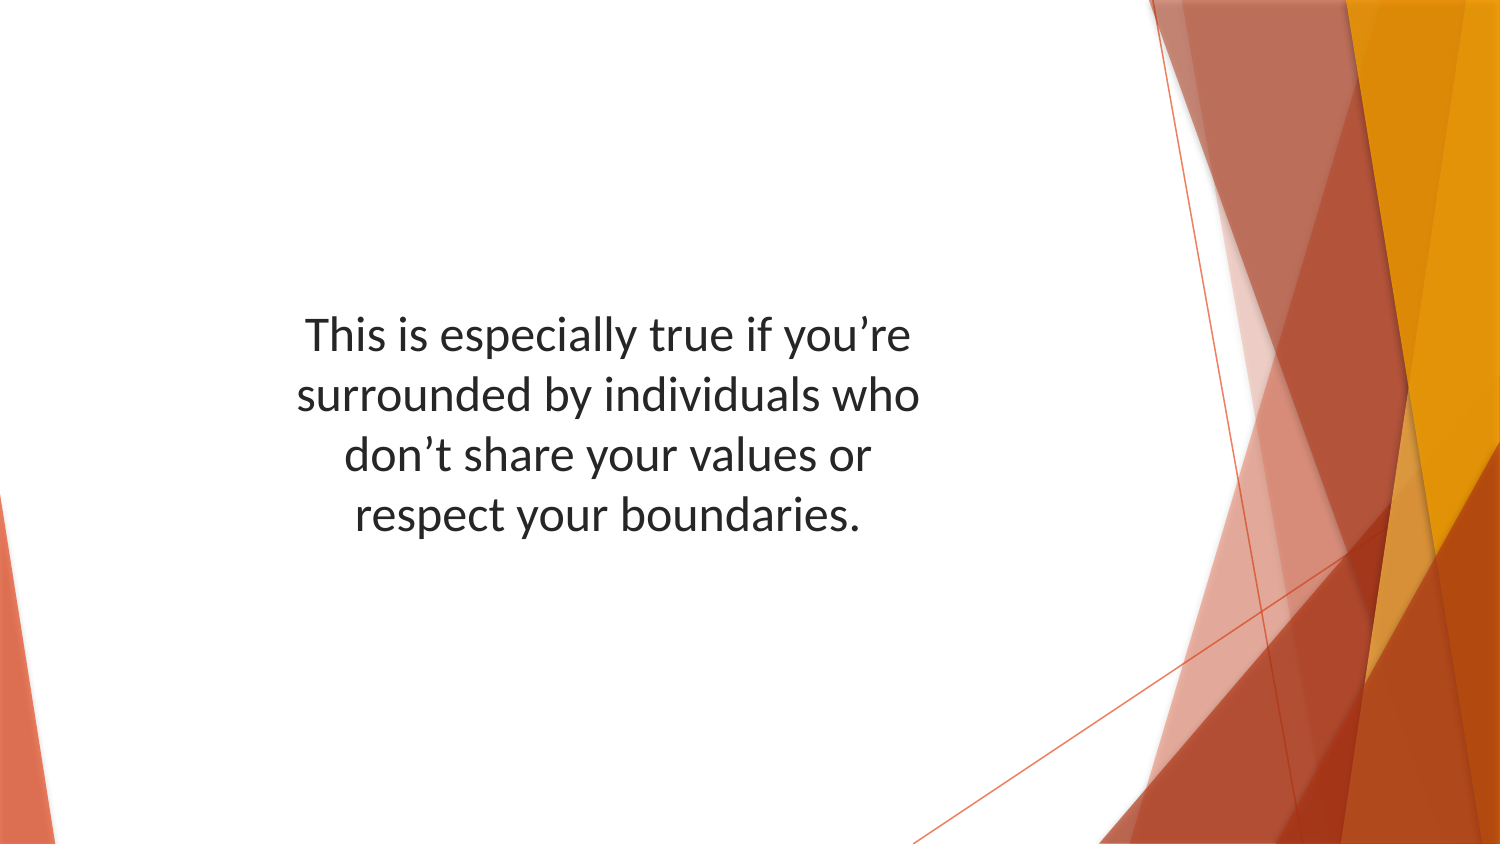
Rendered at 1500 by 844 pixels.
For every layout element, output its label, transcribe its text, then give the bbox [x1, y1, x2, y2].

list This is especially true if you’re surrounded by individuals who don’t share your values or respect your boundaries. [265, 114, 951, 729]
